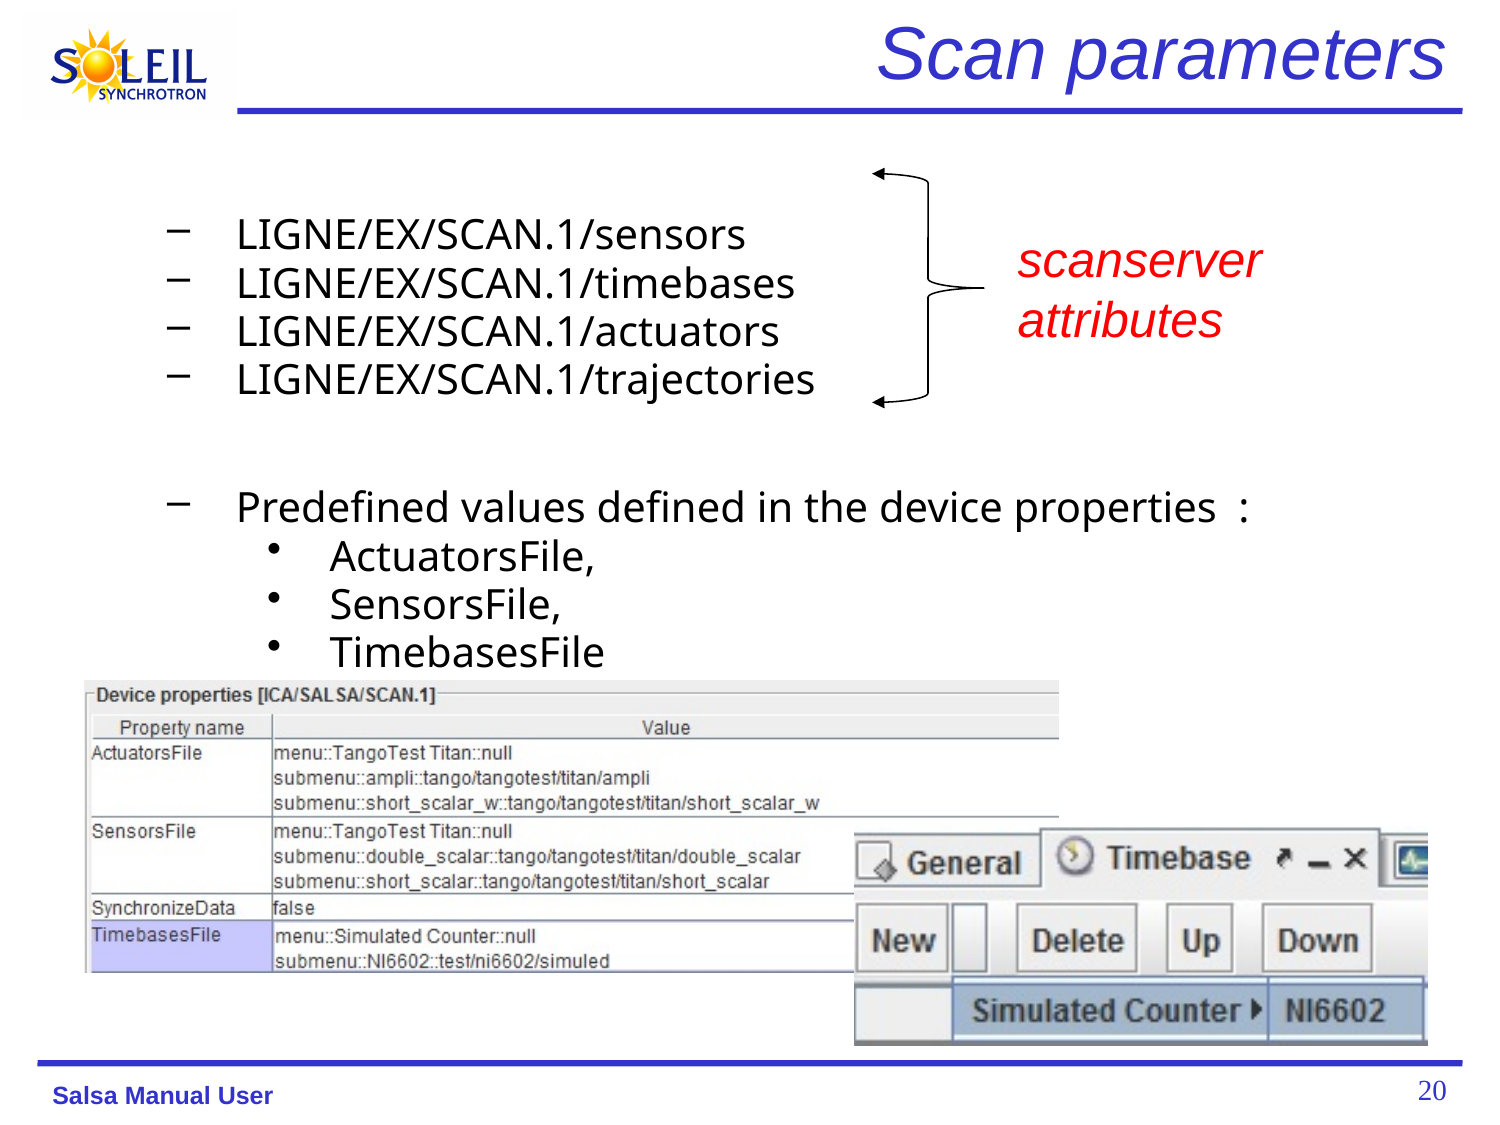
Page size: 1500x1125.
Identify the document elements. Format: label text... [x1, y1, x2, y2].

text_box [872, 167, 984, 409]
text_box scanserver attributes [1002, 219, 1333, 355]
title Scan parameters [237, 10, 1463, 106]
picture [84, 679, 1429, 1046]
list LIGNE/EX/SCAN.1/sensors LIGNE/EX/SCAN.1/timebases LIGNE/EX/SCAN.1/actuators LIGNE/EX/SCAN.1/trajectories Predefined values defined in the device properties : ActuatorsFile, SensorsFile, TimebasesFile [64, 152, 1463, 1015]
slide_number 20 [1119, 1063, 1463, 1118]
